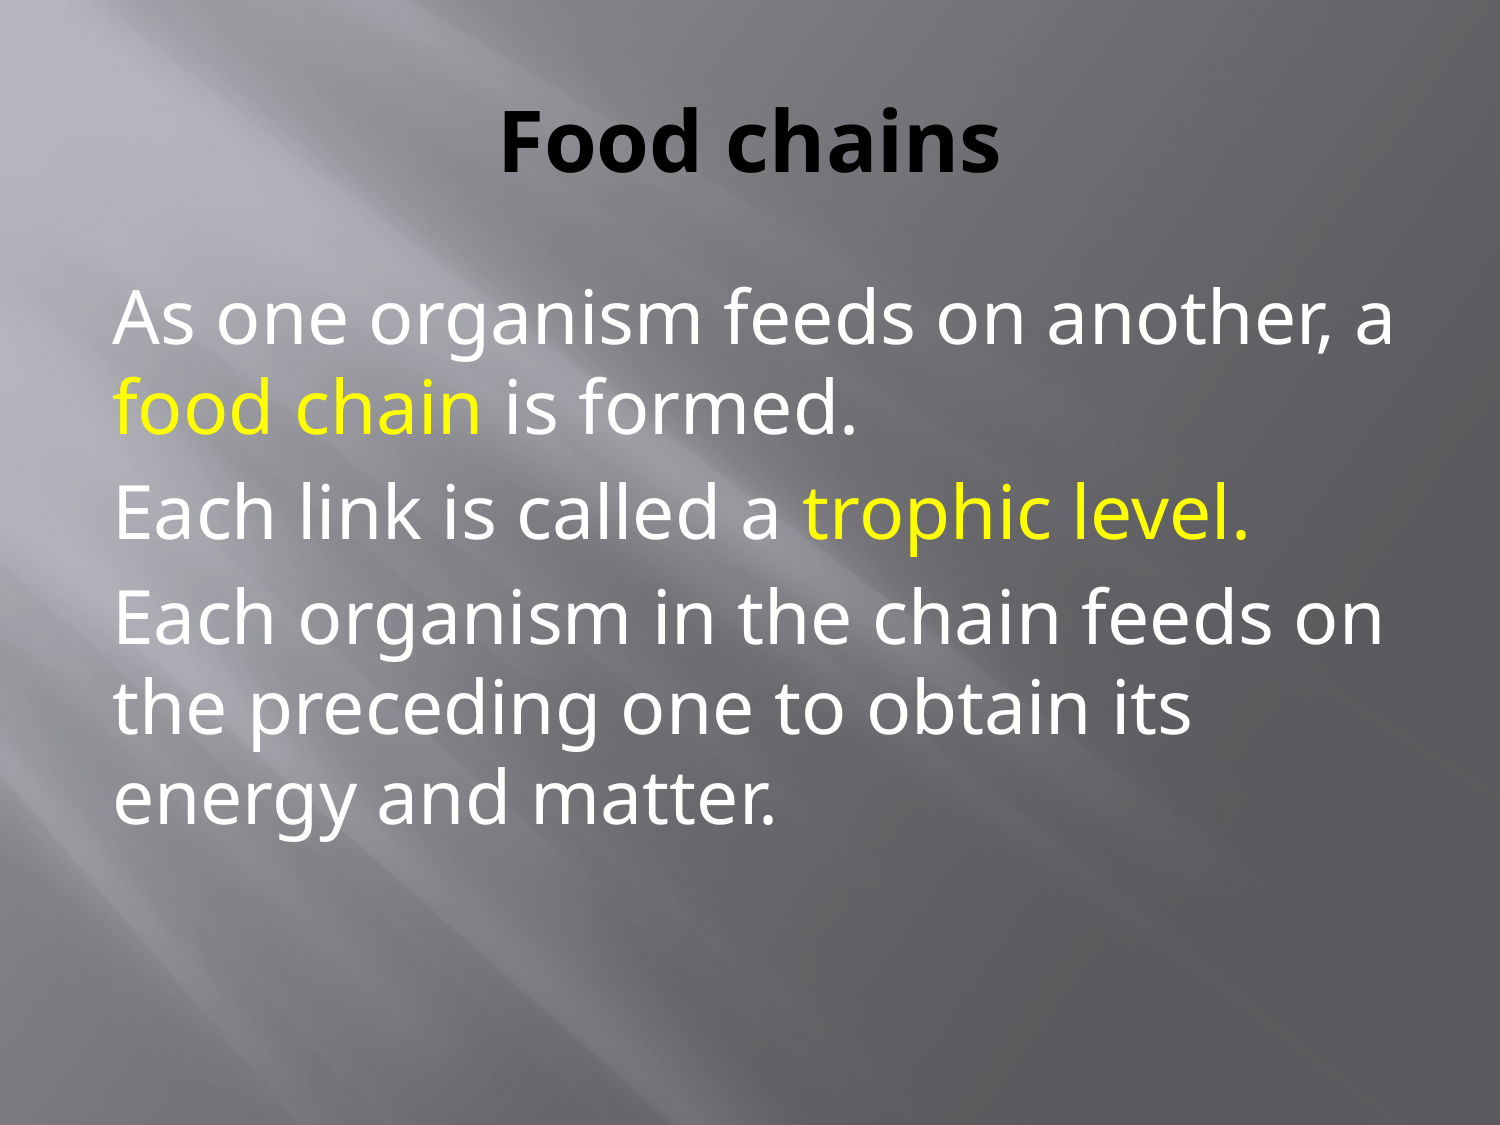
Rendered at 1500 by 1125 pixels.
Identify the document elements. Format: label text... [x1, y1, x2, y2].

list As one organism feeds on another, a food chain is formed. Each link is called a trophic level. Each organism in the chain feeds on the preceding one to obtain its energy and matter. [75, 262, 1425, 1035]
title Food chains [75, 45, 1425, 233]
